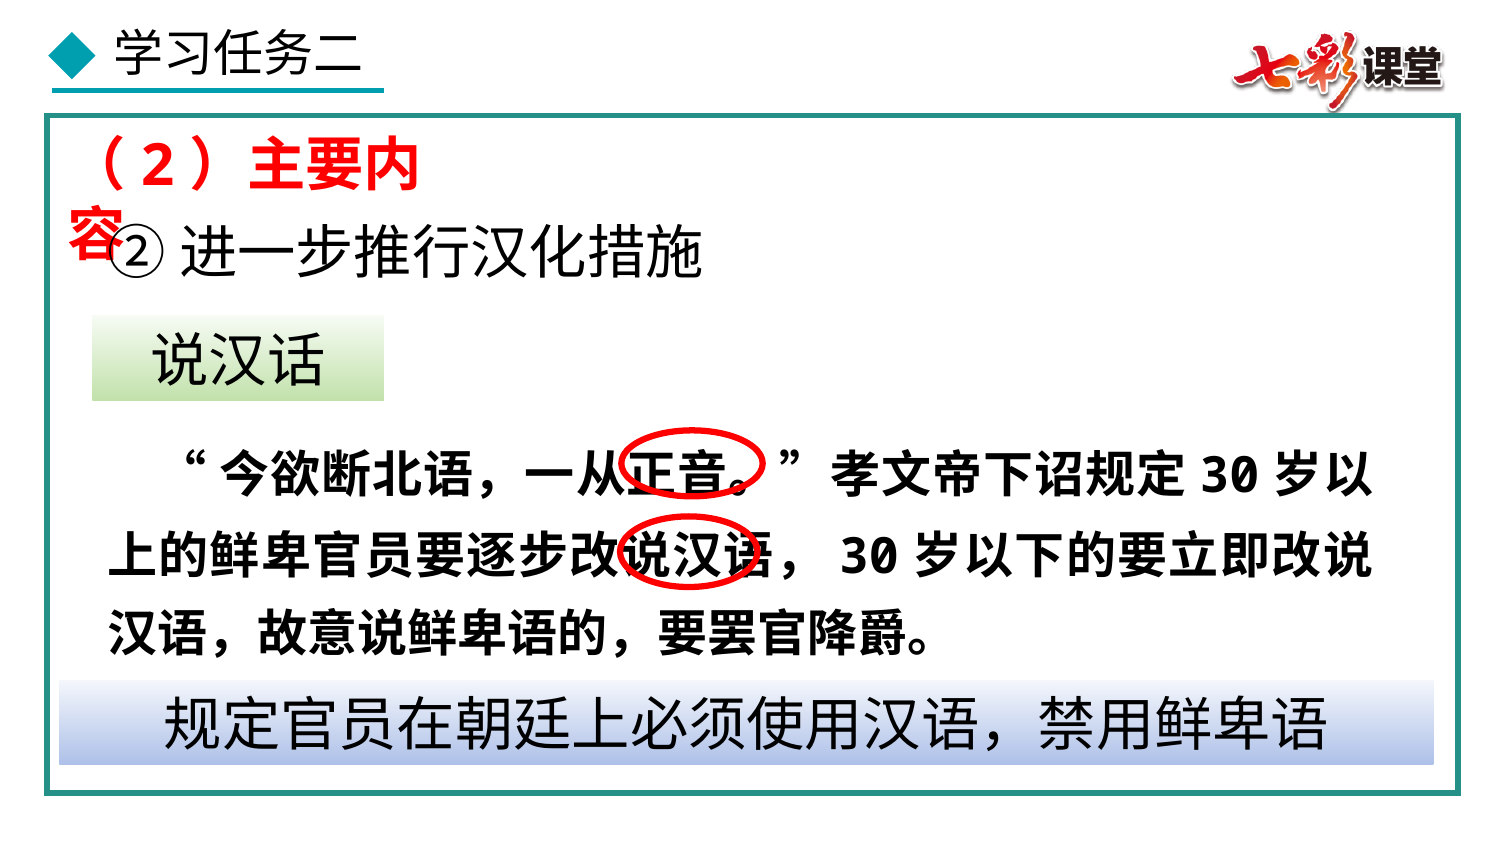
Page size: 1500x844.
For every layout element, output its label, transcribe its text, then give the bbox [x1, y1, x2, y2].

text_box [618, 515, 759, 589]
text_box [620, 429, 764, 498]
text_box “今欲断北语，一从正音。”孝文帝下诏规定30岁以上的鲜卑官员要逐步改说汉语，30岁以下的要立即改说汉语，故意说鲜卑语的，要罢官降爵。 [92, 394, 1388, 669]
picture [1228, 26, 1449, 113]
text_box 规定官员在朝廷上必须使用汉语，禁用鲜卑语 [59, 680, 1434, 765]
text_box ②进一步推行汉化措施 [92, 208, 735, 293]
text_box （2）主要内容 [53, 120, 467, 275]
text_box 说汉话 [92, 315, 384, 394]
